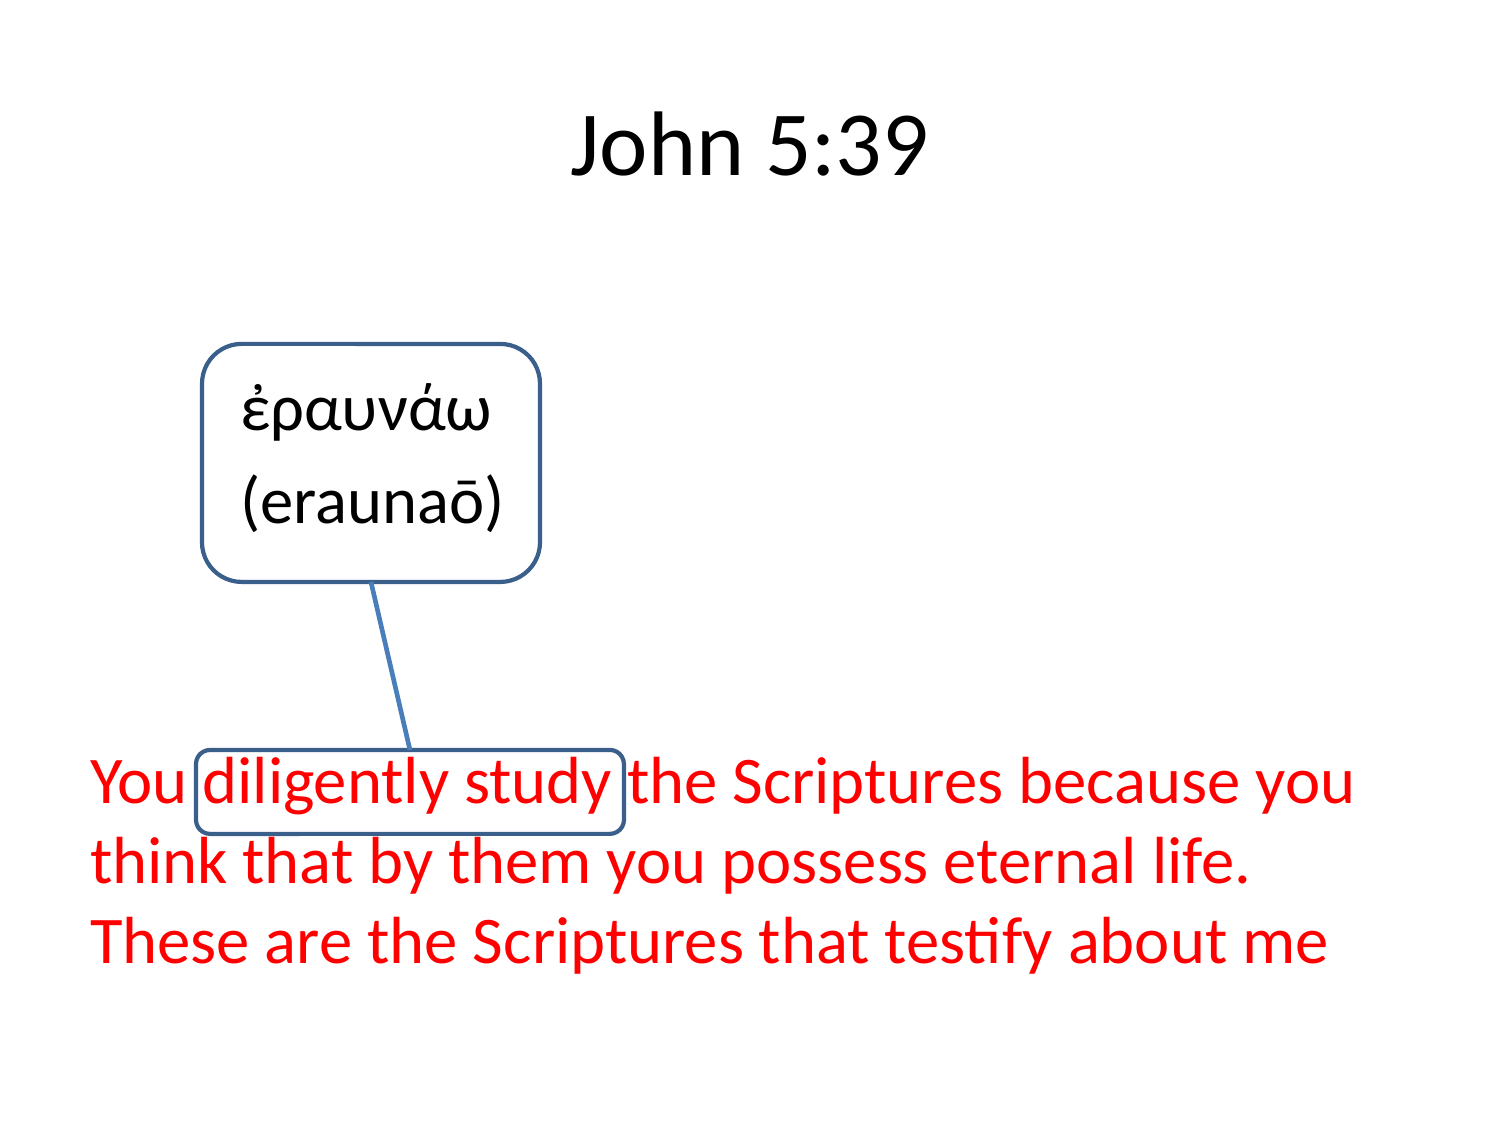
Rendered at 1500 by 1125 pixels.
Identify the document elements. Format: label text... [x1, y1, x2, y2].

text_box [199, 341, 543, 585]
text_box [370, 581, 411, 751]
title John 5:39 [75, 45, 1425, 233]
list ἐραυνάω (eraunaō) You diligently study the Scriptures because you think that by them you possess eternal life. These are the Scriptures that testify about me [75, 262, 1425, 1005]
text_box [193, 747, 627, 837]
